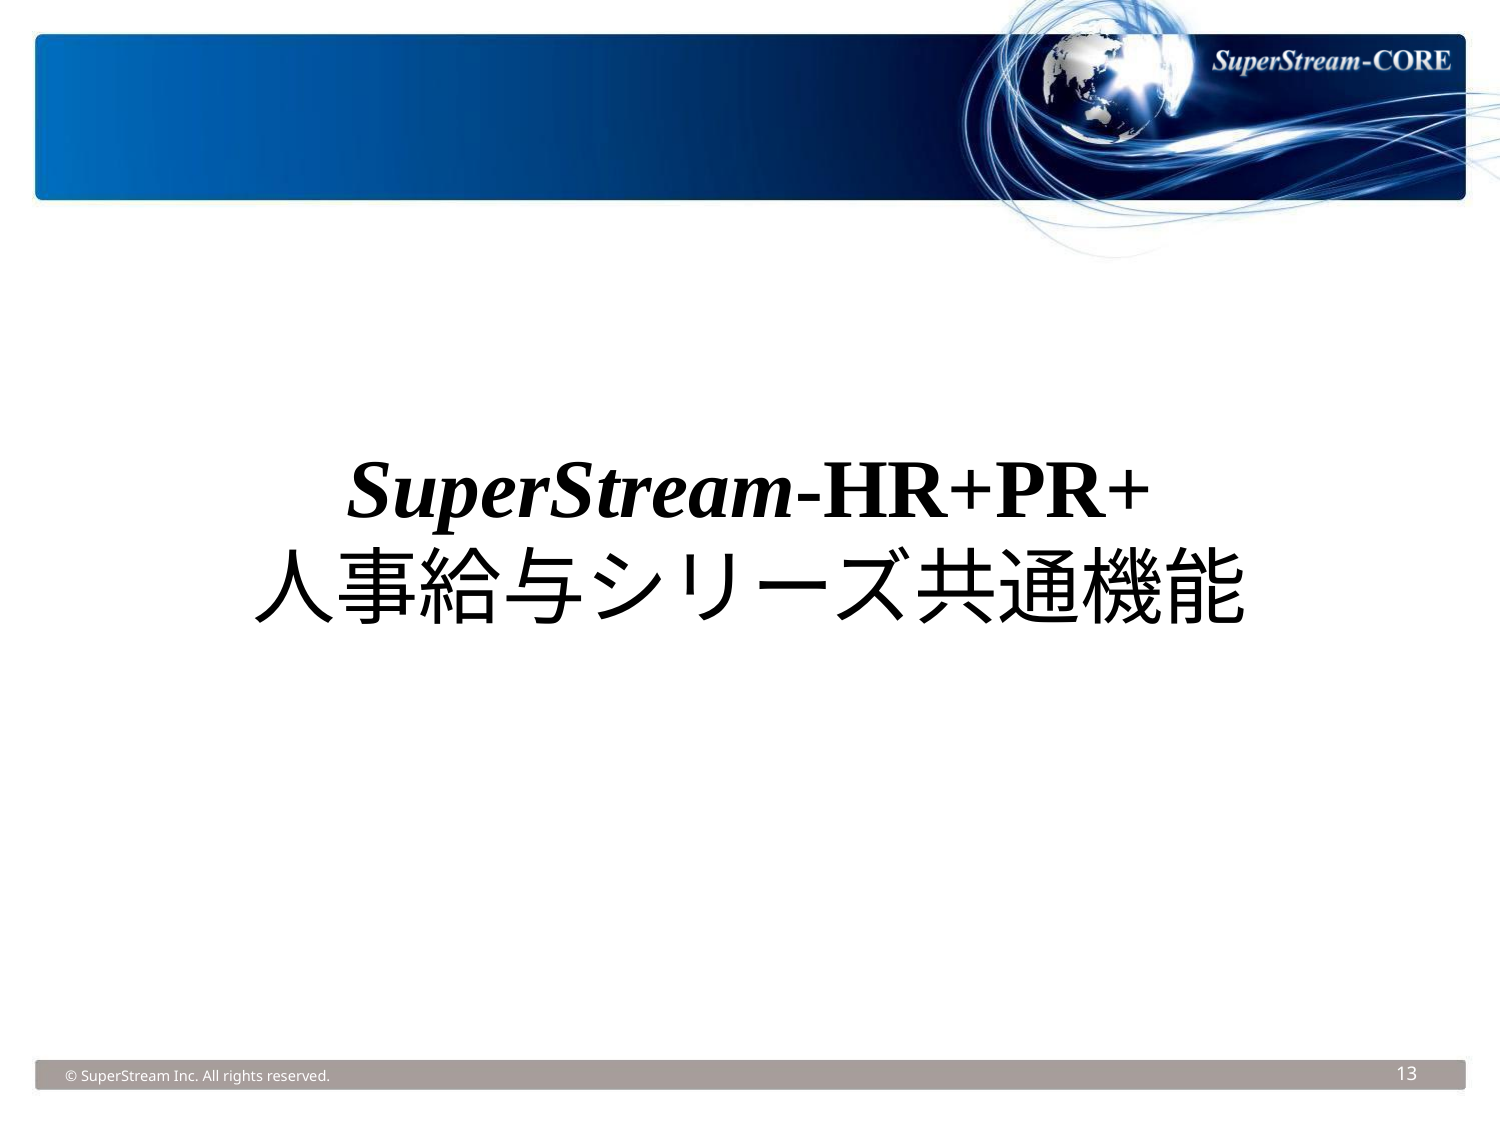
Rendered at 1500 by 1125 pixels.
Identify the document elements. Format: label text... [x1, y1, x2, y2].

text_box © SuperStream Inc. All rights reserved. [50, 1059, 423, 1094]
picture [0, 842, 1500, 1125]
picture [0, 0, 1500, 291]
text_box SuperStream-HR+PR+ 人事給与シリーズ共通機能 [0, 291, 1500, 842]
slide_number 13 [1299, 1060, 1418, 1090]
